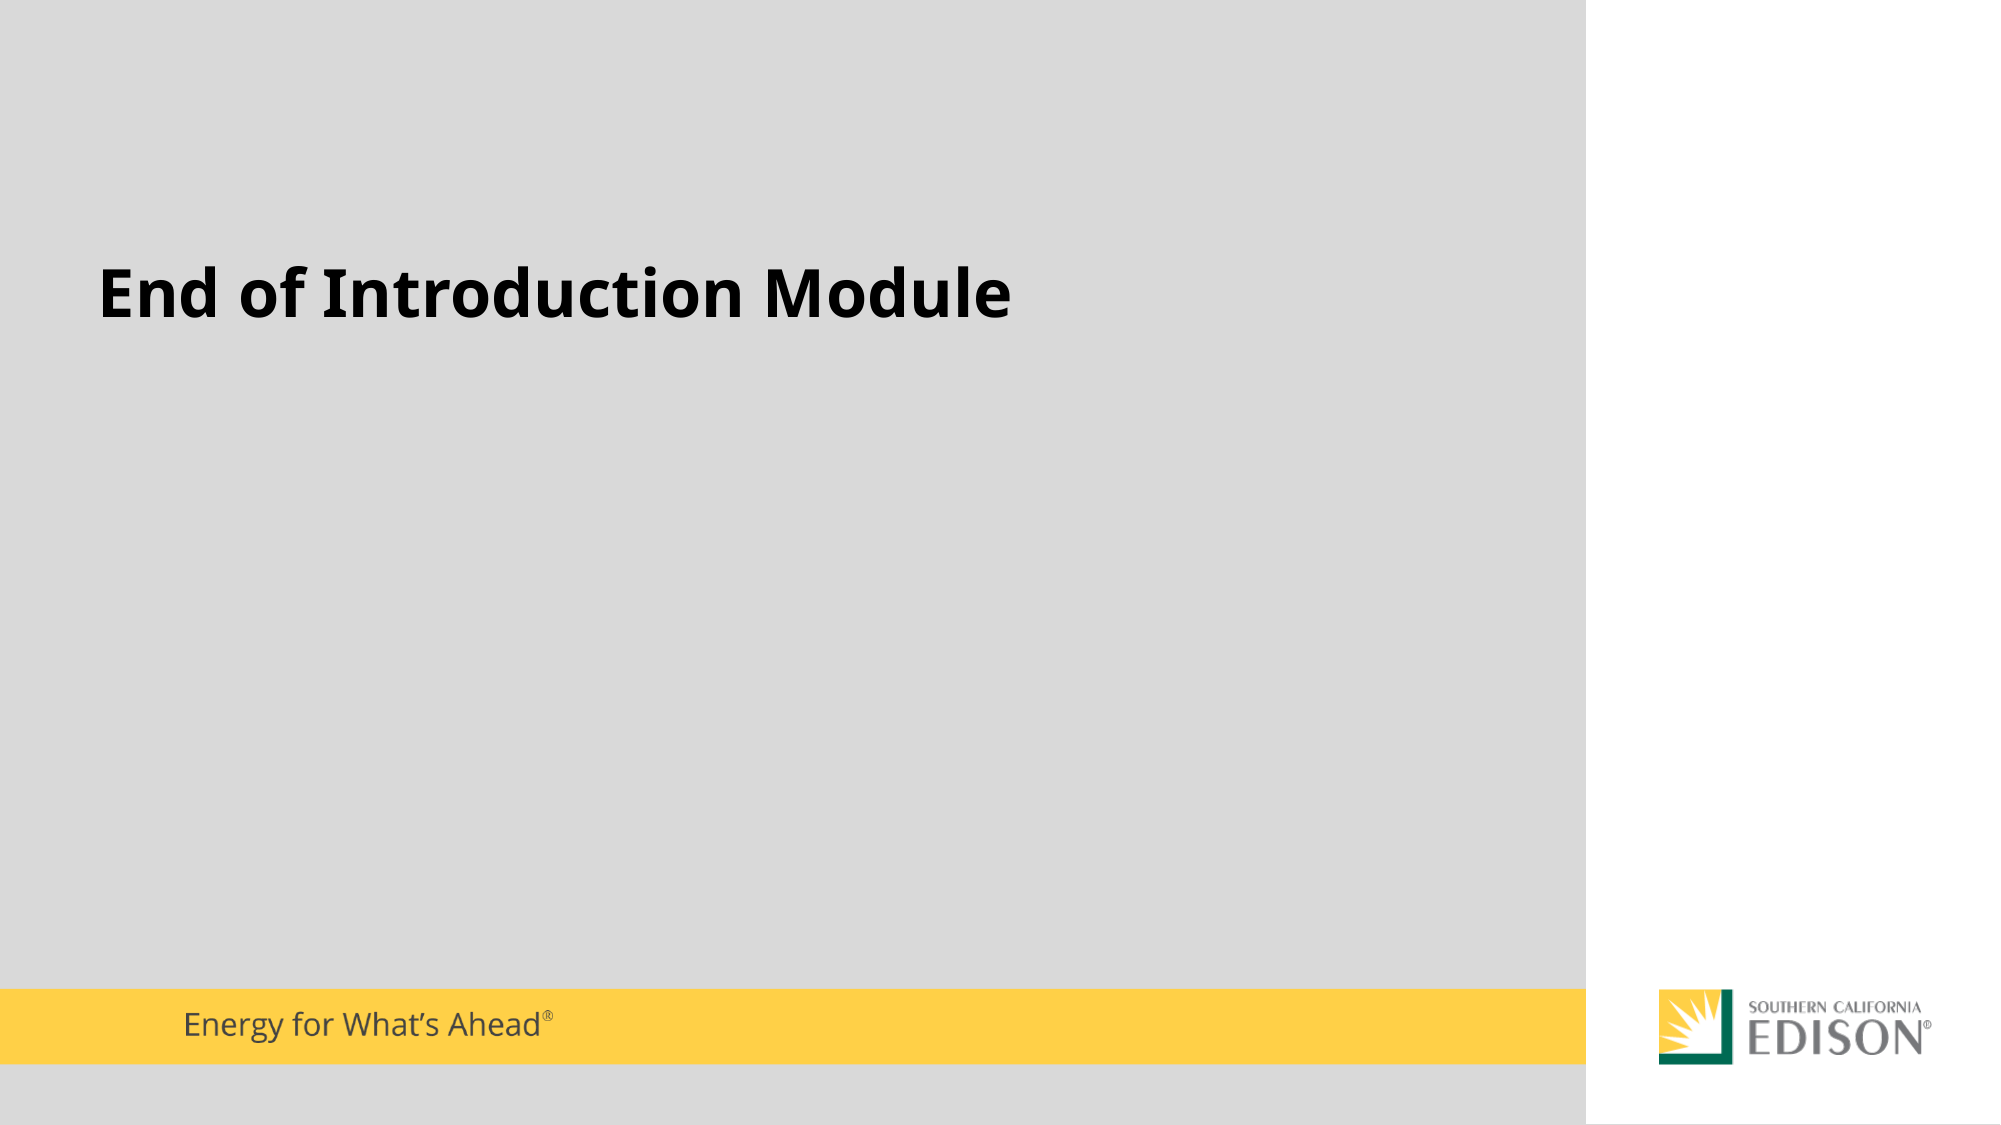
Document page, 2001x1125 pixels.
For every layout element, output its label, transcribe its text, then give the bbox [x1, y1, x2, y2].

picture [1659, 989, 1932, 1065]
title End of Introduction Module [82, 187, 1236, 405]
picture [186, 1010, 553, 1043]
